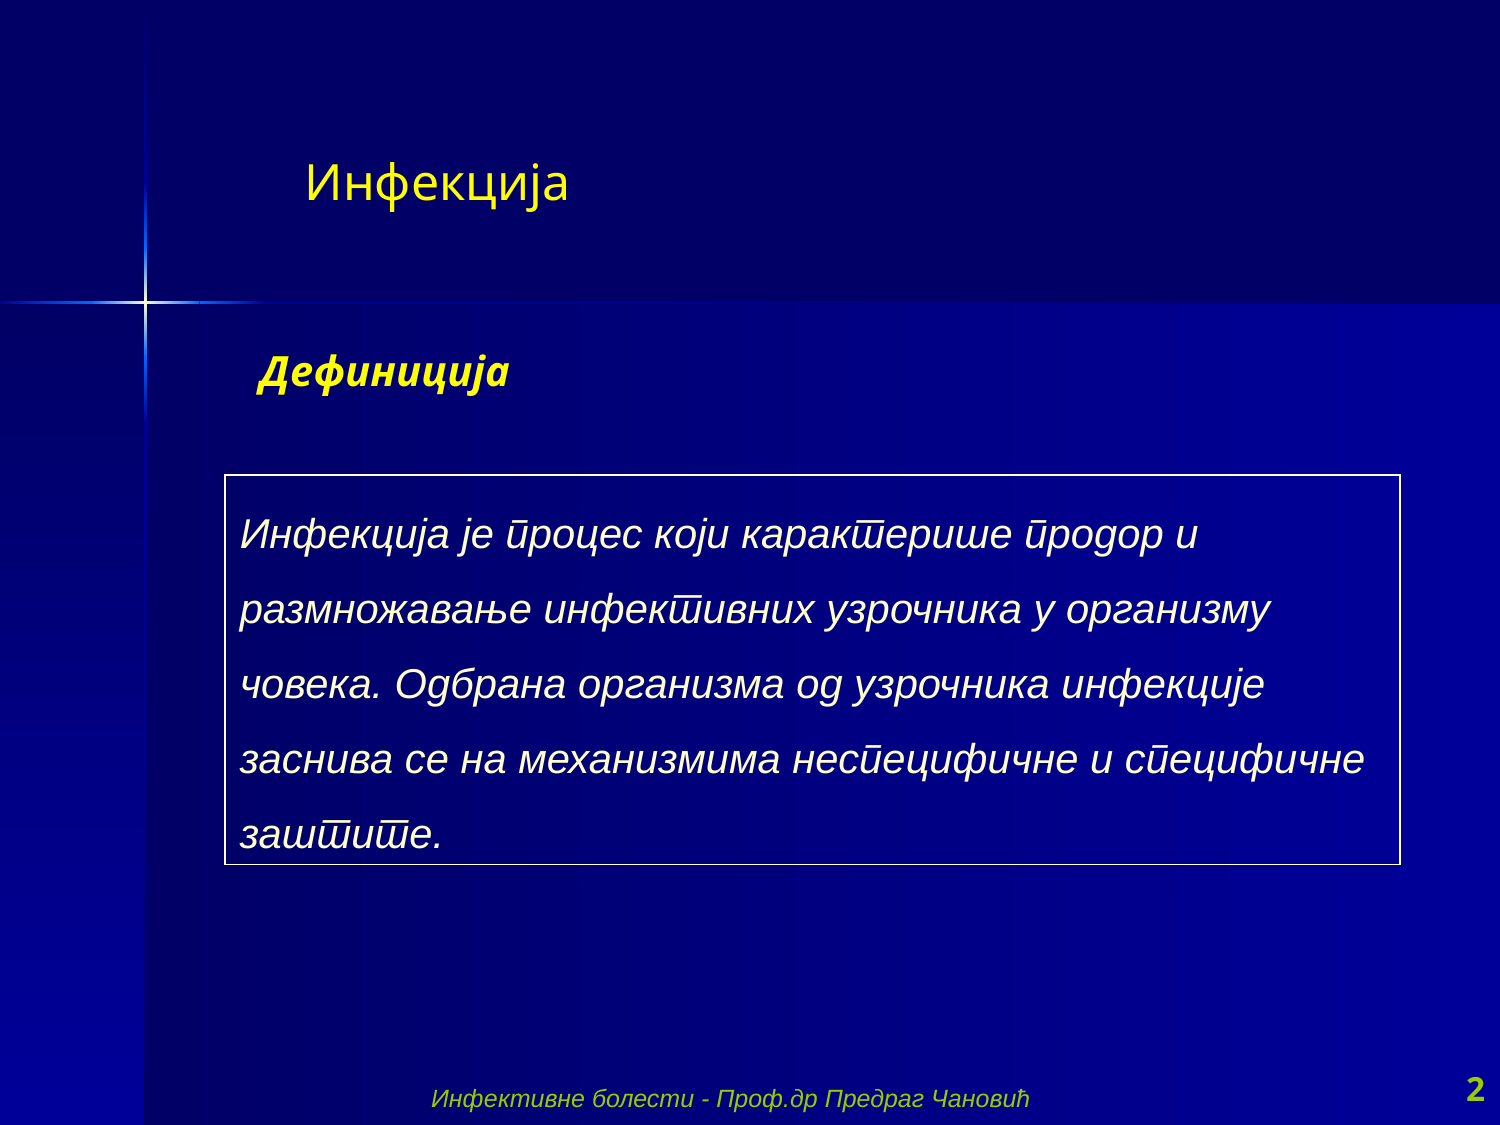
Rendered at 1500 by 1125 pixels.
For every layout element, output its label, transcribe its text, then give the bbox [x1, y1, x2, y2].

text_box Дефиниција [245, 337, 536, 403]
footer Инфективне болести - Проф.др Предраг Чановић [412, 1074, 1051, 1125]
text_box Инфекција [289, 143, 586, 219]
text_box Инфекција је процес који карактерише продор и размножавање инфективних узрочника у организму човека. Одбрана организма од узрочника инфекције заснива се на механизмима неспецифичне и специфичне заштите. [225, 474, 1400, 865]
slide_number 2 [1354, 1059, 1500, 1125]
